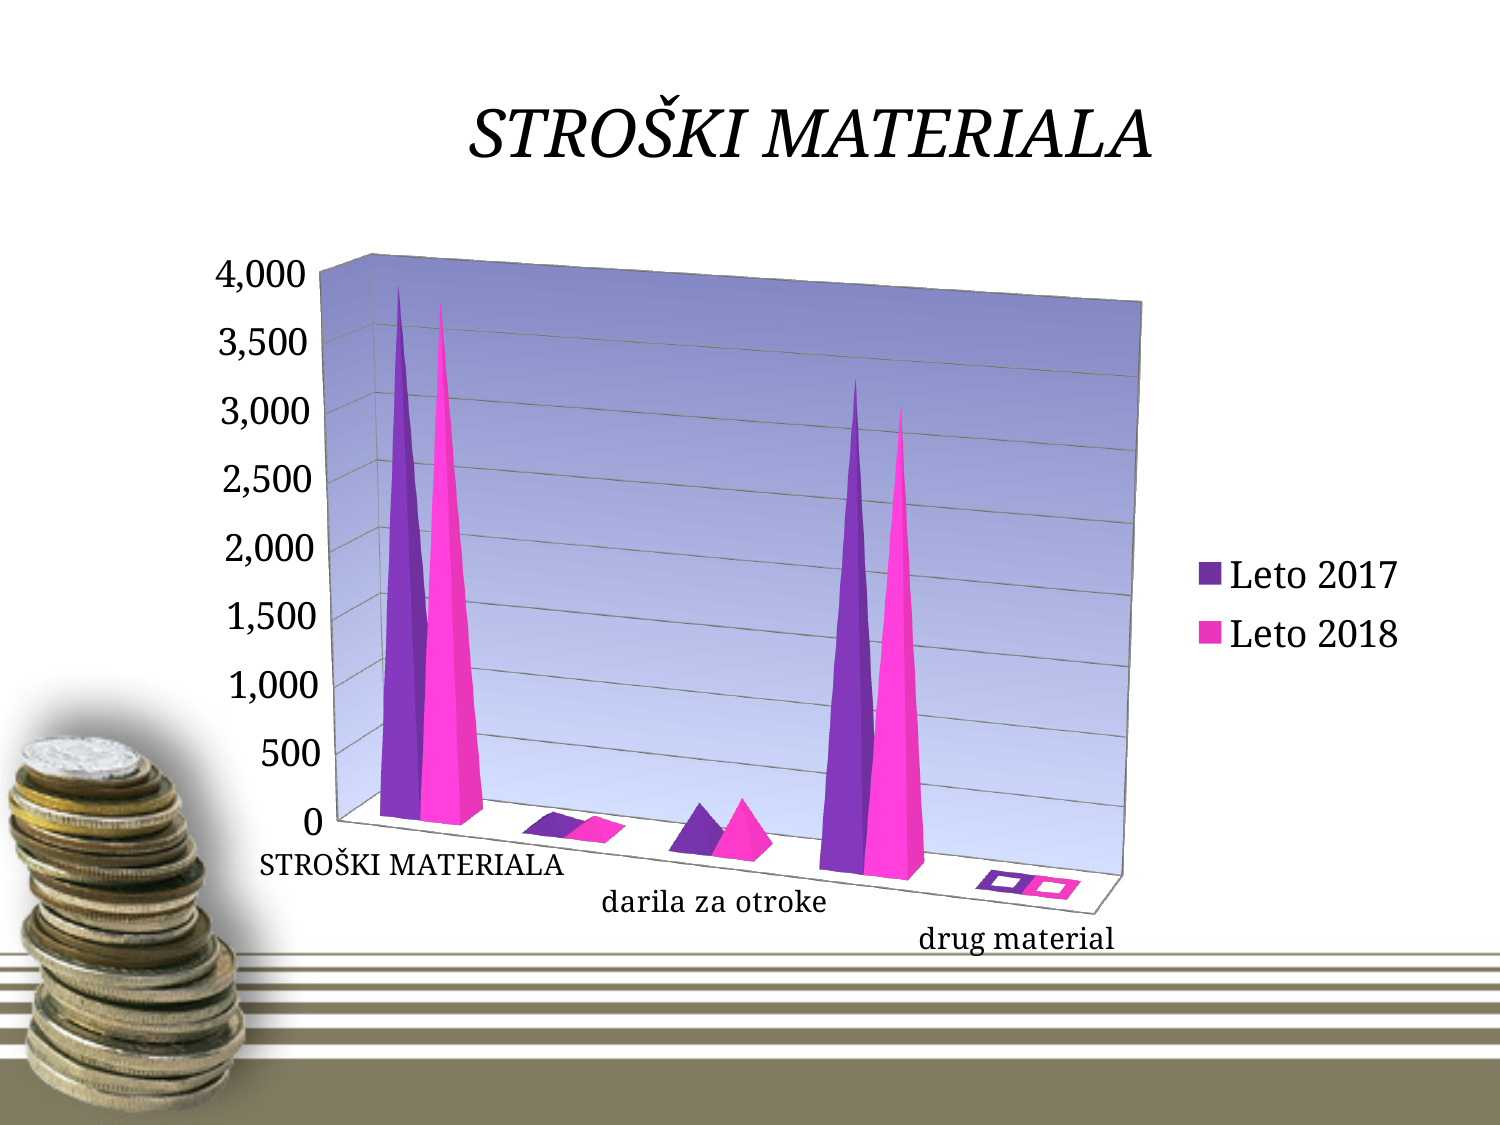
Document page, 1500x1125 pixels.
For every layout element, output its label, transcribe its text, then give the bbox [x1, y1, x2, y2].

picture [0, 0, 1500, 1125]
title STROŠKI MATERIALA [174, 37, 1450, 225]
chart [170, 231, 1424, 975]
